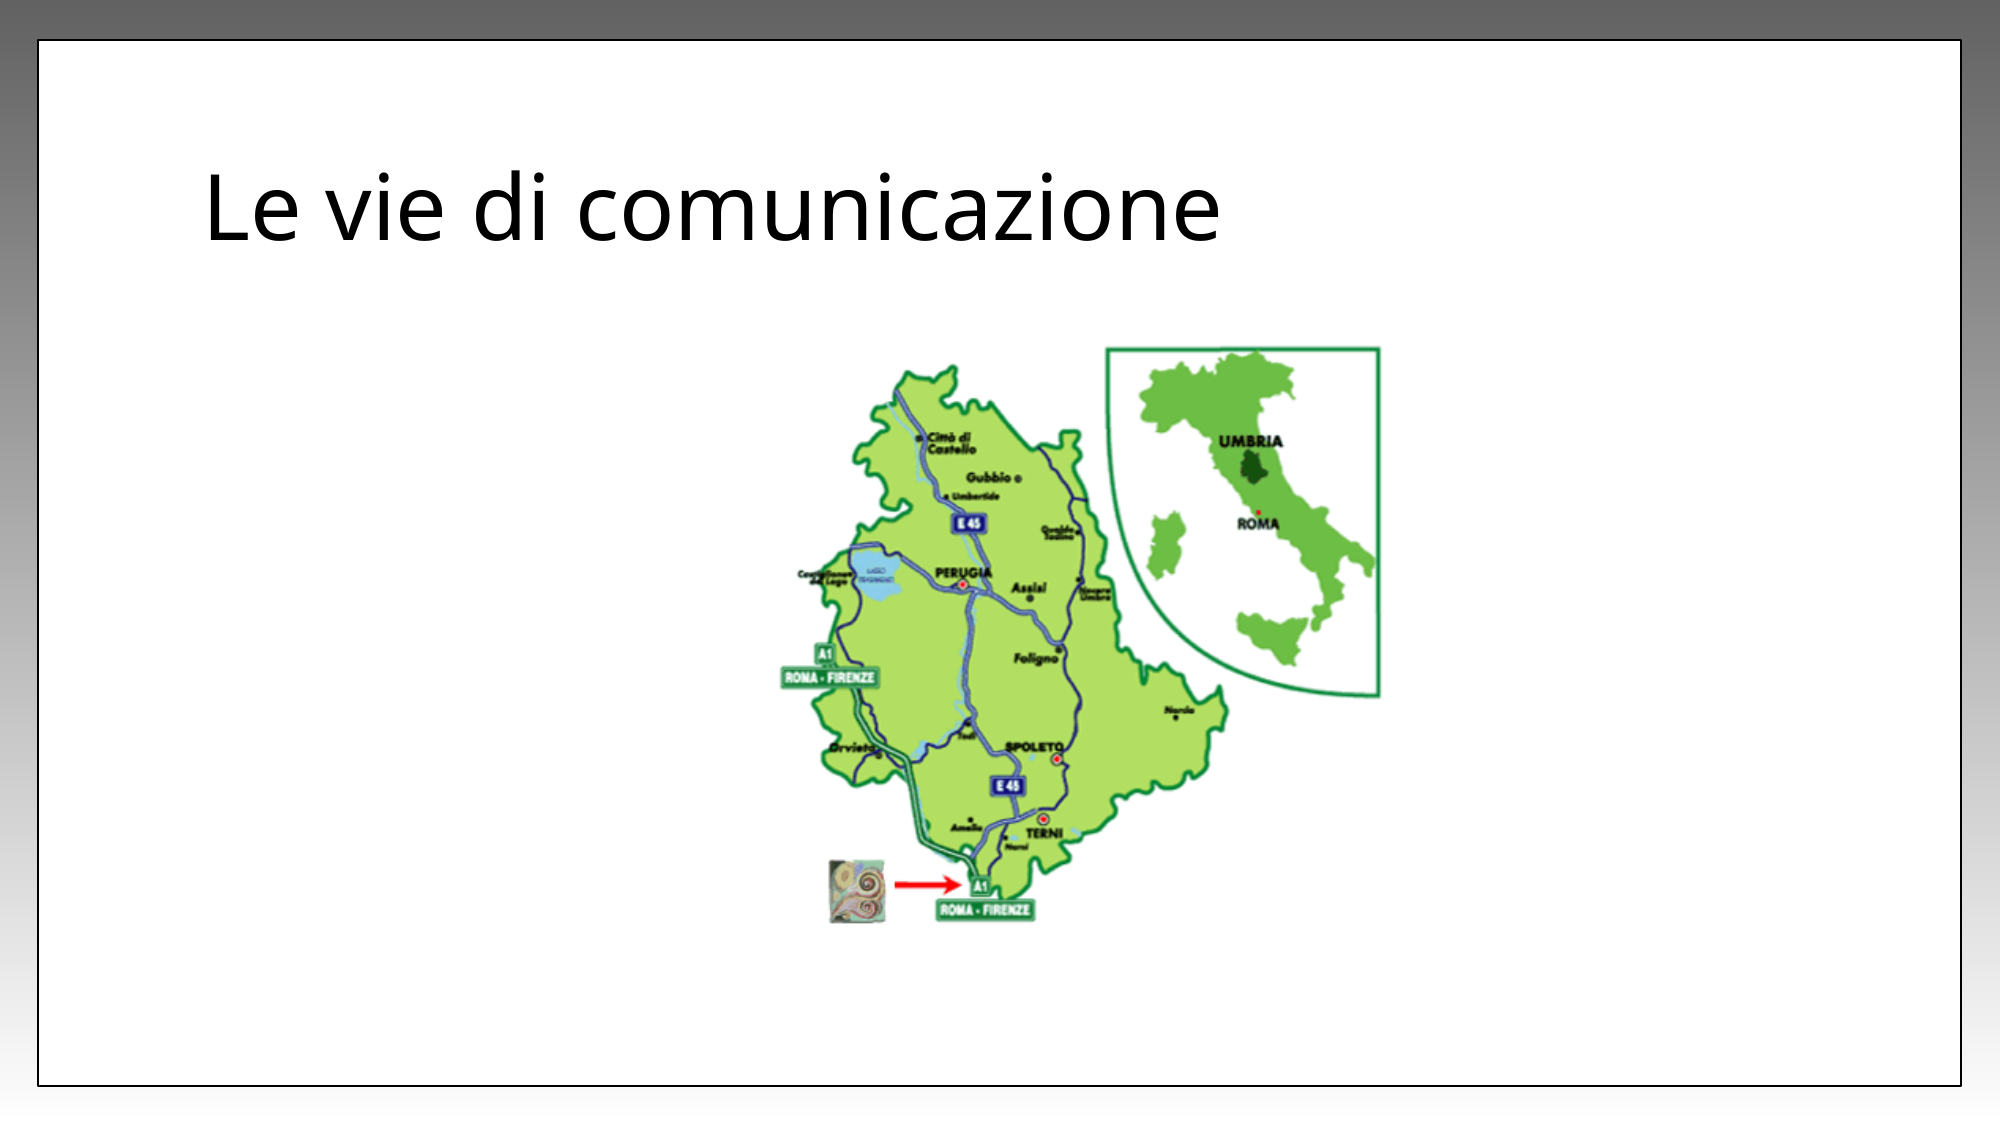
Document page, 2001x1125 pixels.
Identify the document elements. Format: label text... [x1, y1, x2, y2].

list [701, 271, 1422, 1083]
title Le vie di comunicazione [187, 99, 1808, 323]
